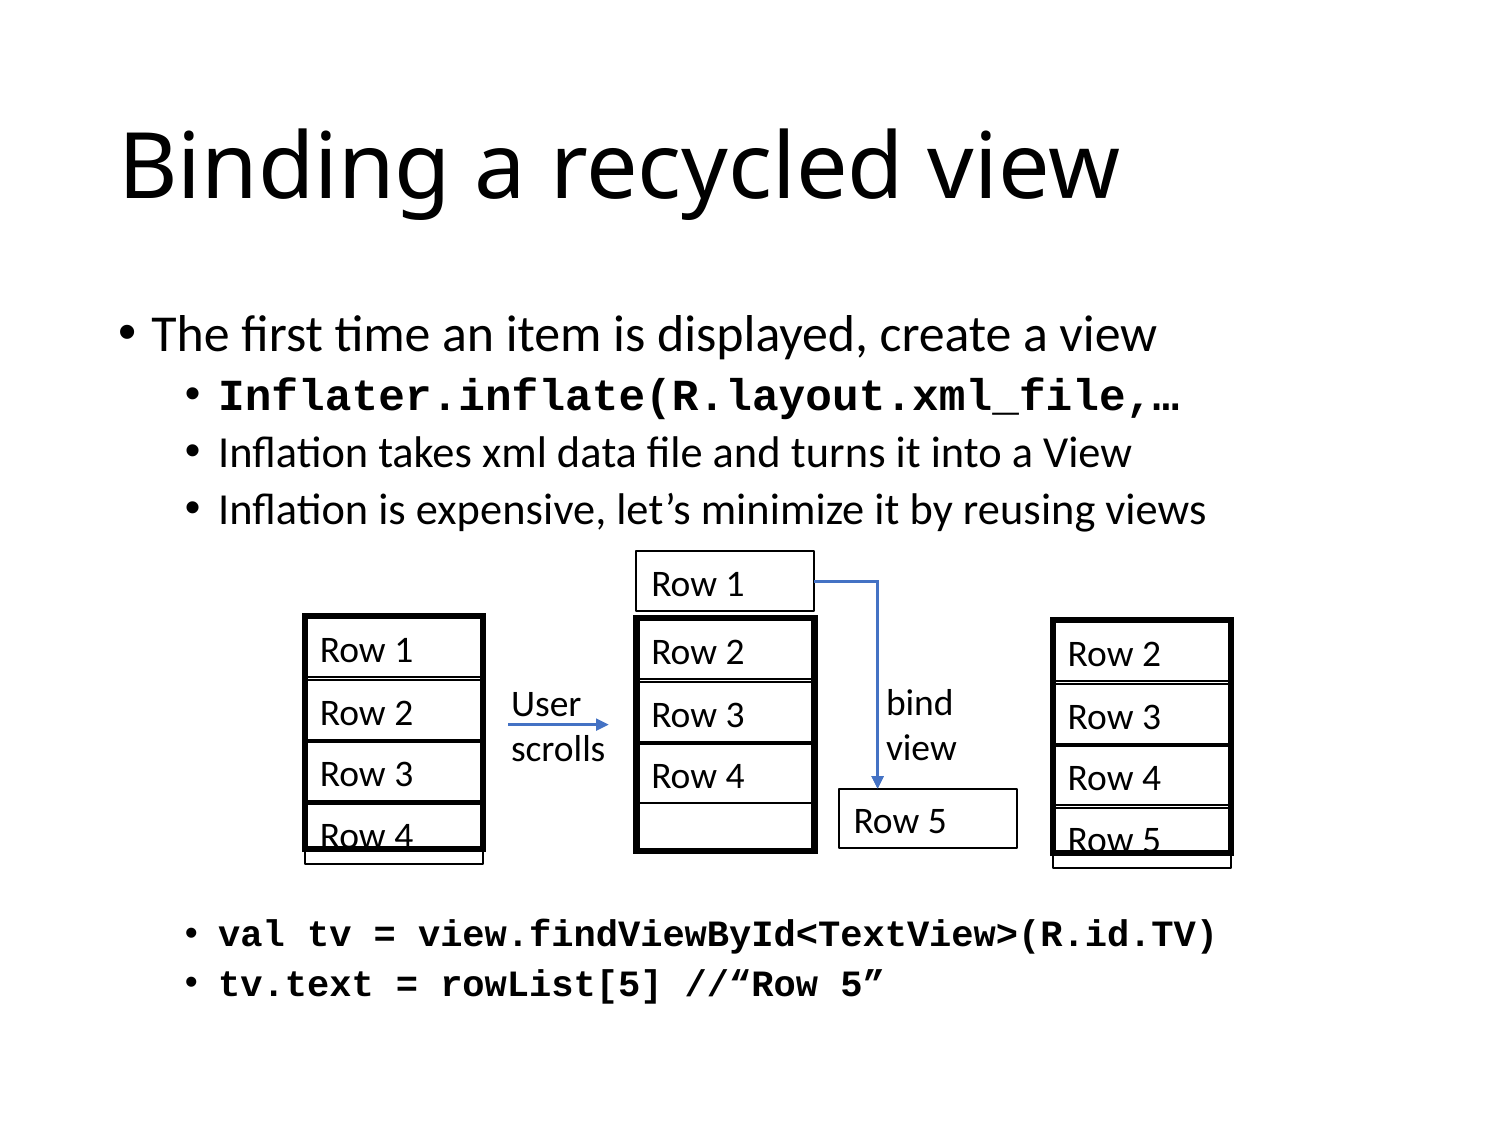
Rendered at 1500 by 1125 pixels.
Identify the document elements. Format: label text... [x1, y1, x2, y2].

title Binding a recycled view [103, 59, 1397, 278]
text_box Row 4 [305, 804, 484, 864]
text_box Row 4 [1052, 745, 1231, 806]
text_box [814, 581, 878, 789]
text_box Row 1 [636, 551, 815, 611]
text_box Row 2 [636, 619, 814, 680]
text_box Row 5 [1052, 807, 1231, 868]
text_box User scrolls [496, 671, 621, 777]
text_box Row 3 [305, 741, 484, 802]
list The first time an item is displayed, create a view Inflater.inflate(R.layout.xml_file,… Inflation takes xml data file and turns it into a View Inflation is expensive, let’s minimize it by reusing views val tv = view.findViewById<TextView>(R.id.TV) tv.text = rowList[5] //“Row 5” [103, 299, 1397, 1014]
text_box Row 5 [838, 788, 1017, 849]
text_box Row 4 [636, 743, 815, 804]
text_box [635, 617, 815, 852]
text_box bind view [879, 670, 972, 776]
text_box Row 2 [305, 680, 484, 740]
text_box Row 1 [305, 617, 484, 678]
text_box Row 2 [1052, 621, 1231, 682]
text_box Row 3 [636, 682, 814, 742]
text_box Row 3 [1052, 684, 1231, 744]
